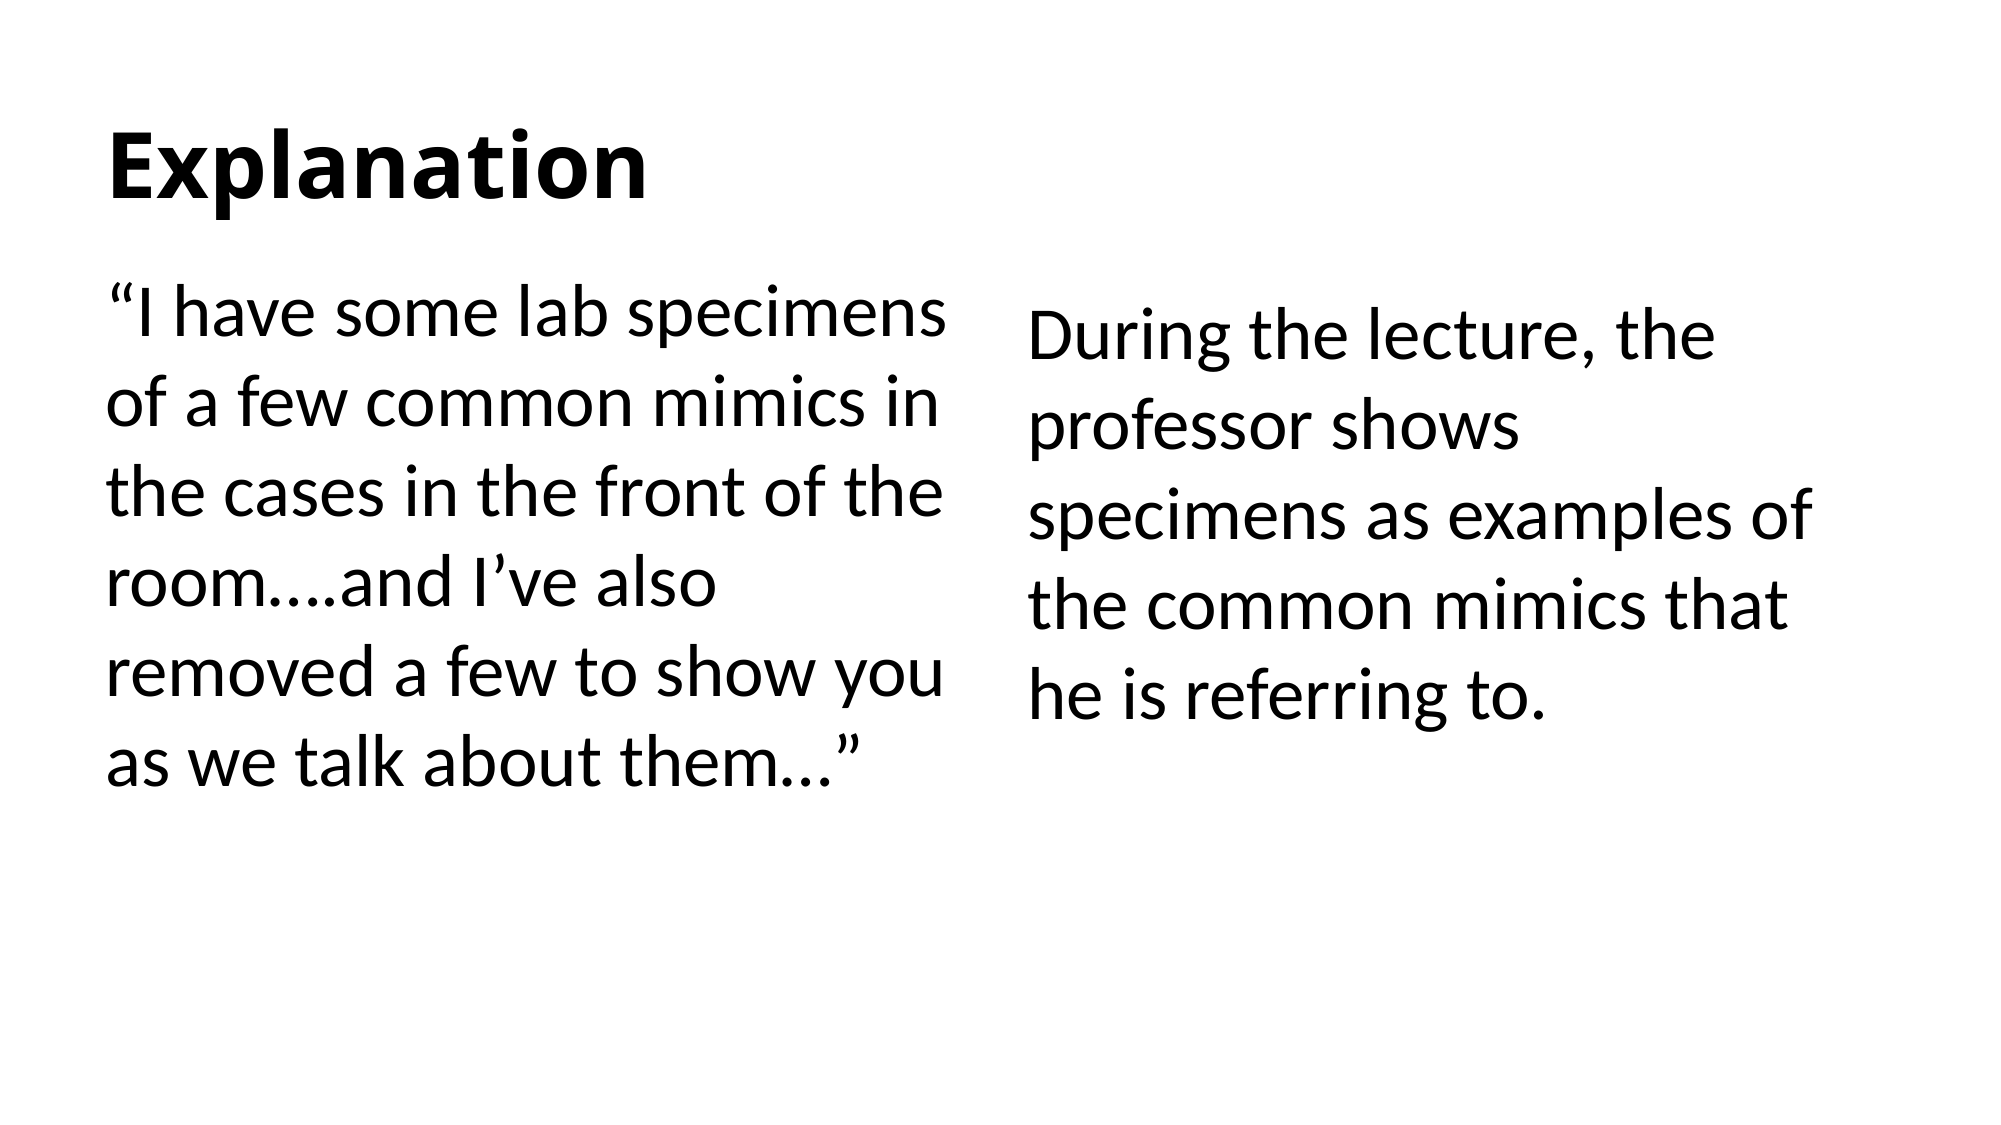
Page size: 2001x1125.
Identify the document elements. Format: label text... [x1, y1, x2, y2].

list During the lecture, the professor shows specimens as examples of the common mimics that he is referring to. [1012, 277, 1863, 1014]
list “I have some lab specimens of a few common mimics in the cases in the front of the room….and I’ve also removed a few to show you as we talk about them…” [90, 253, 988, 1014]
title Explanation [90, 59, 1863, 278]
